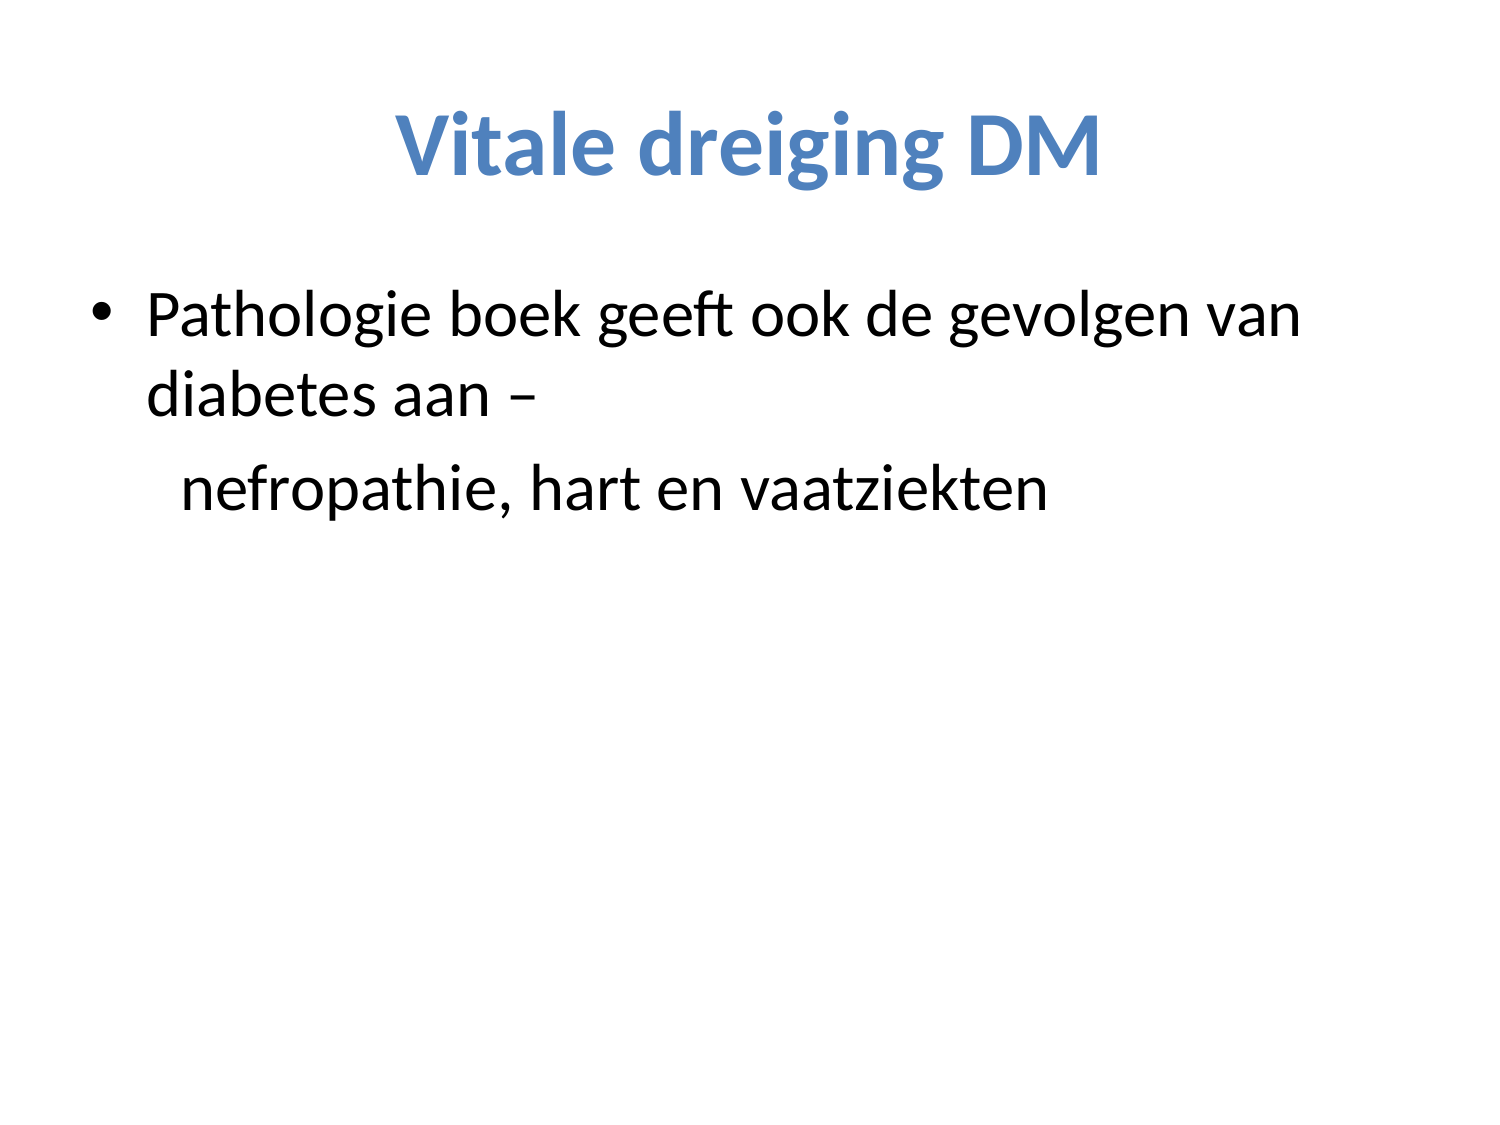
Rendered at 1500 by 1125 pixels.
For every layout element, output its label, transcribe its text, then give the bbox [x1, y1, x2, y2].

list Pathologie boek geeft ook de gevolgen van diabetes aan – nefropathie, hart en vaatziekten [75, 262, 1425, 1005]
title Vitale dreiging DM [75, 45, 1425, 233]
